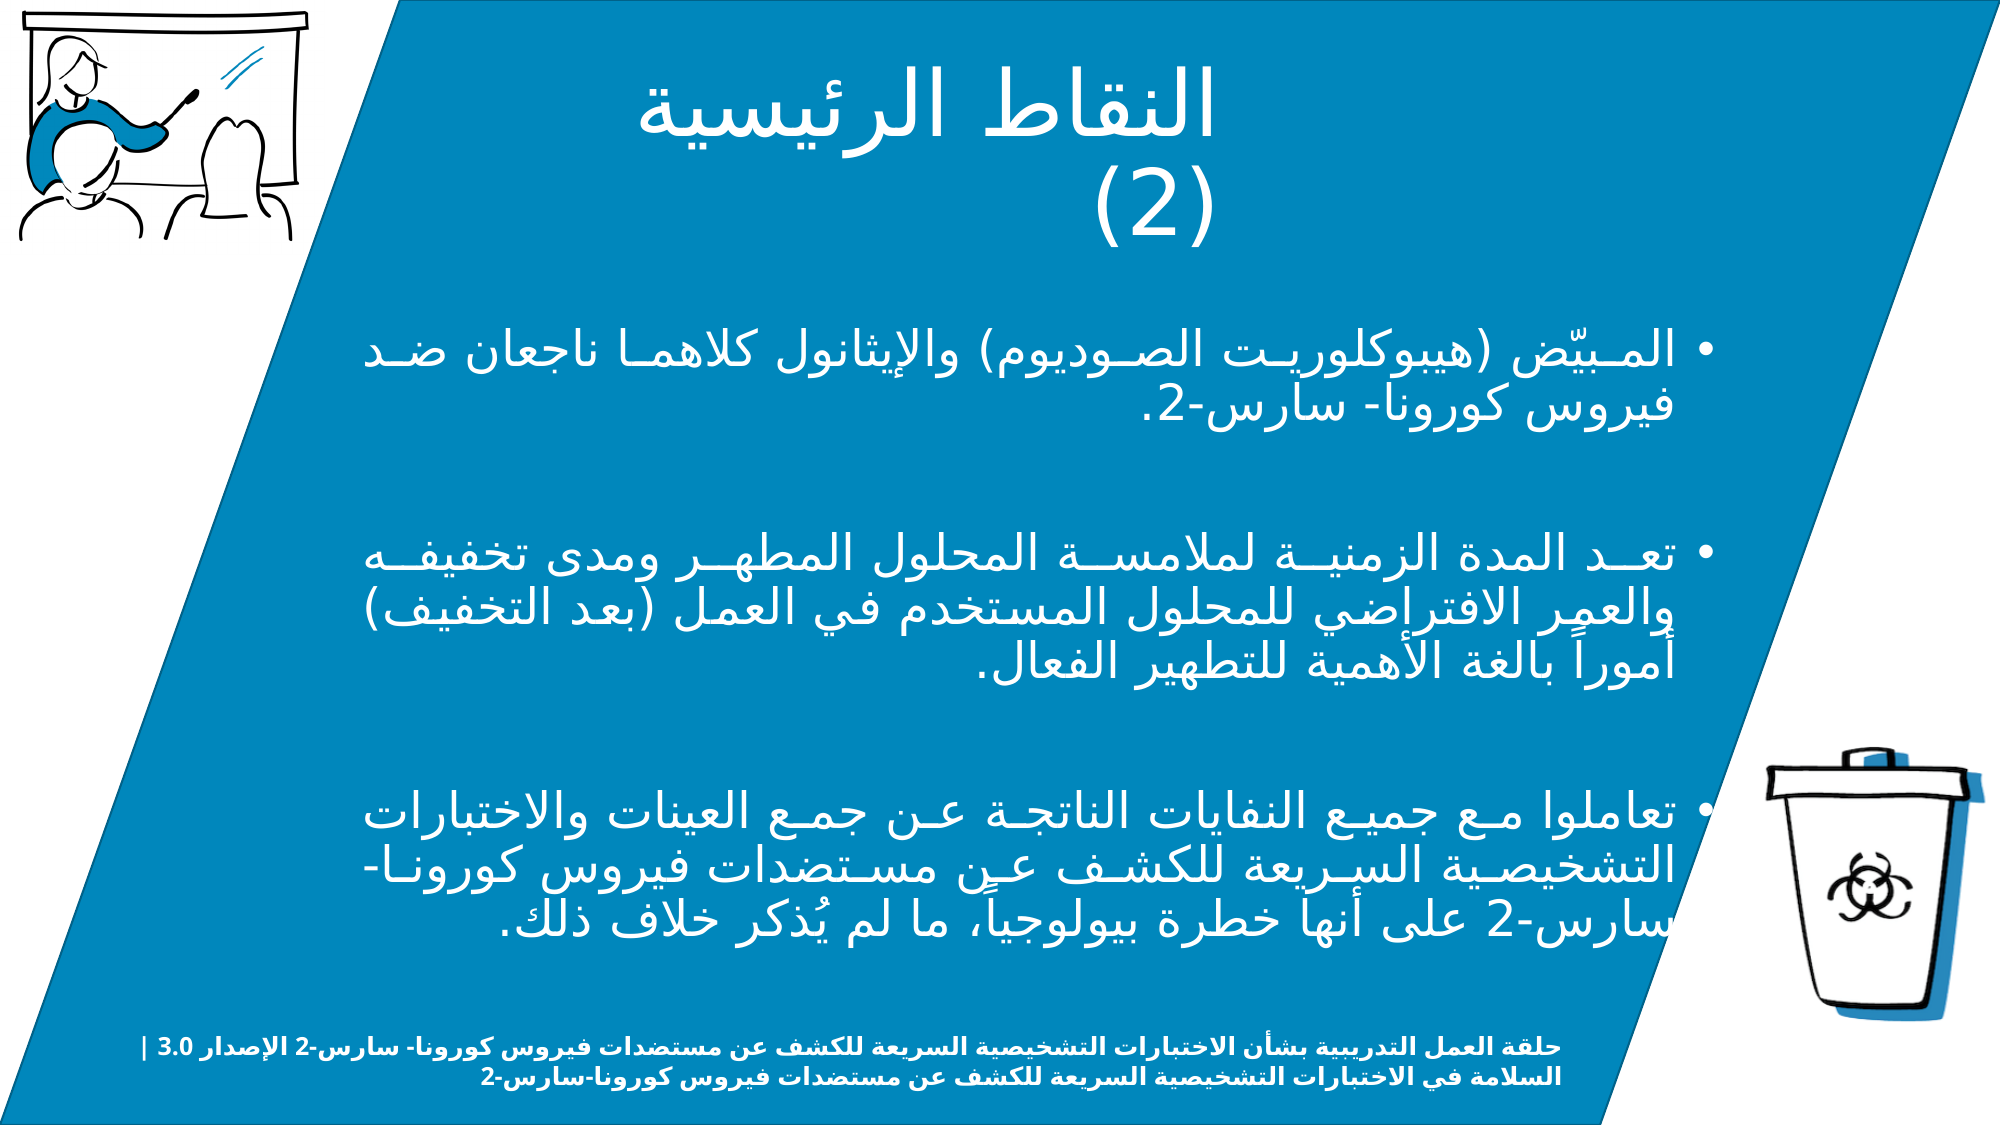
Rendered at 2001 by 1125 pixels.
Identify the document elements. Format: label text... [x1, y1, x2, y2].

picture [1759, 720, 1991, 1043]
text_box النقاط الرئيسية (2) [468, 49, 1236, 205]
slide_number 27 [1609, 1042, 1863, 1103]
picture [0, 0, 325, 255]
text_box [0, 0, 2000, 1125]
footer حلقة العمل التدريبية بشأن الاختبارات التشخيصية السريعة للكشف عن مستضدات فيروس كورونا- سارس-2 الإصدار 3.0 | السلامة في الاختبارات التشخيصية السريعة للكشف عن مستضدات فيروس كورونا-سارس-2 [63, 1034, 1565, 1117]
text_box المبيّض (هيبوكلوريت الصوديوم) والإيثانول كلاهما ناجعان ضد فيروس كورونا- سارس-2. تعد المدة الزمنية لملامسة المحلول المطهر ومدى تخفيفه والعمر الافتراضي للمحلول المستخدم في العمل (بعد التخفيف) أموراً بالغة الأهمية للتطهير الفعال. تعاملوا مع جميع النفايات الناتجة عن جمع العينات والاختبارات التشخيصية السريعة للكشف عن مستضدات فيروس كورونا-سارس-2 على أنها خطرة بيولوجياً، ما لم يُذكر خلاف ذلك. [347, 316, 1730, 1045]
